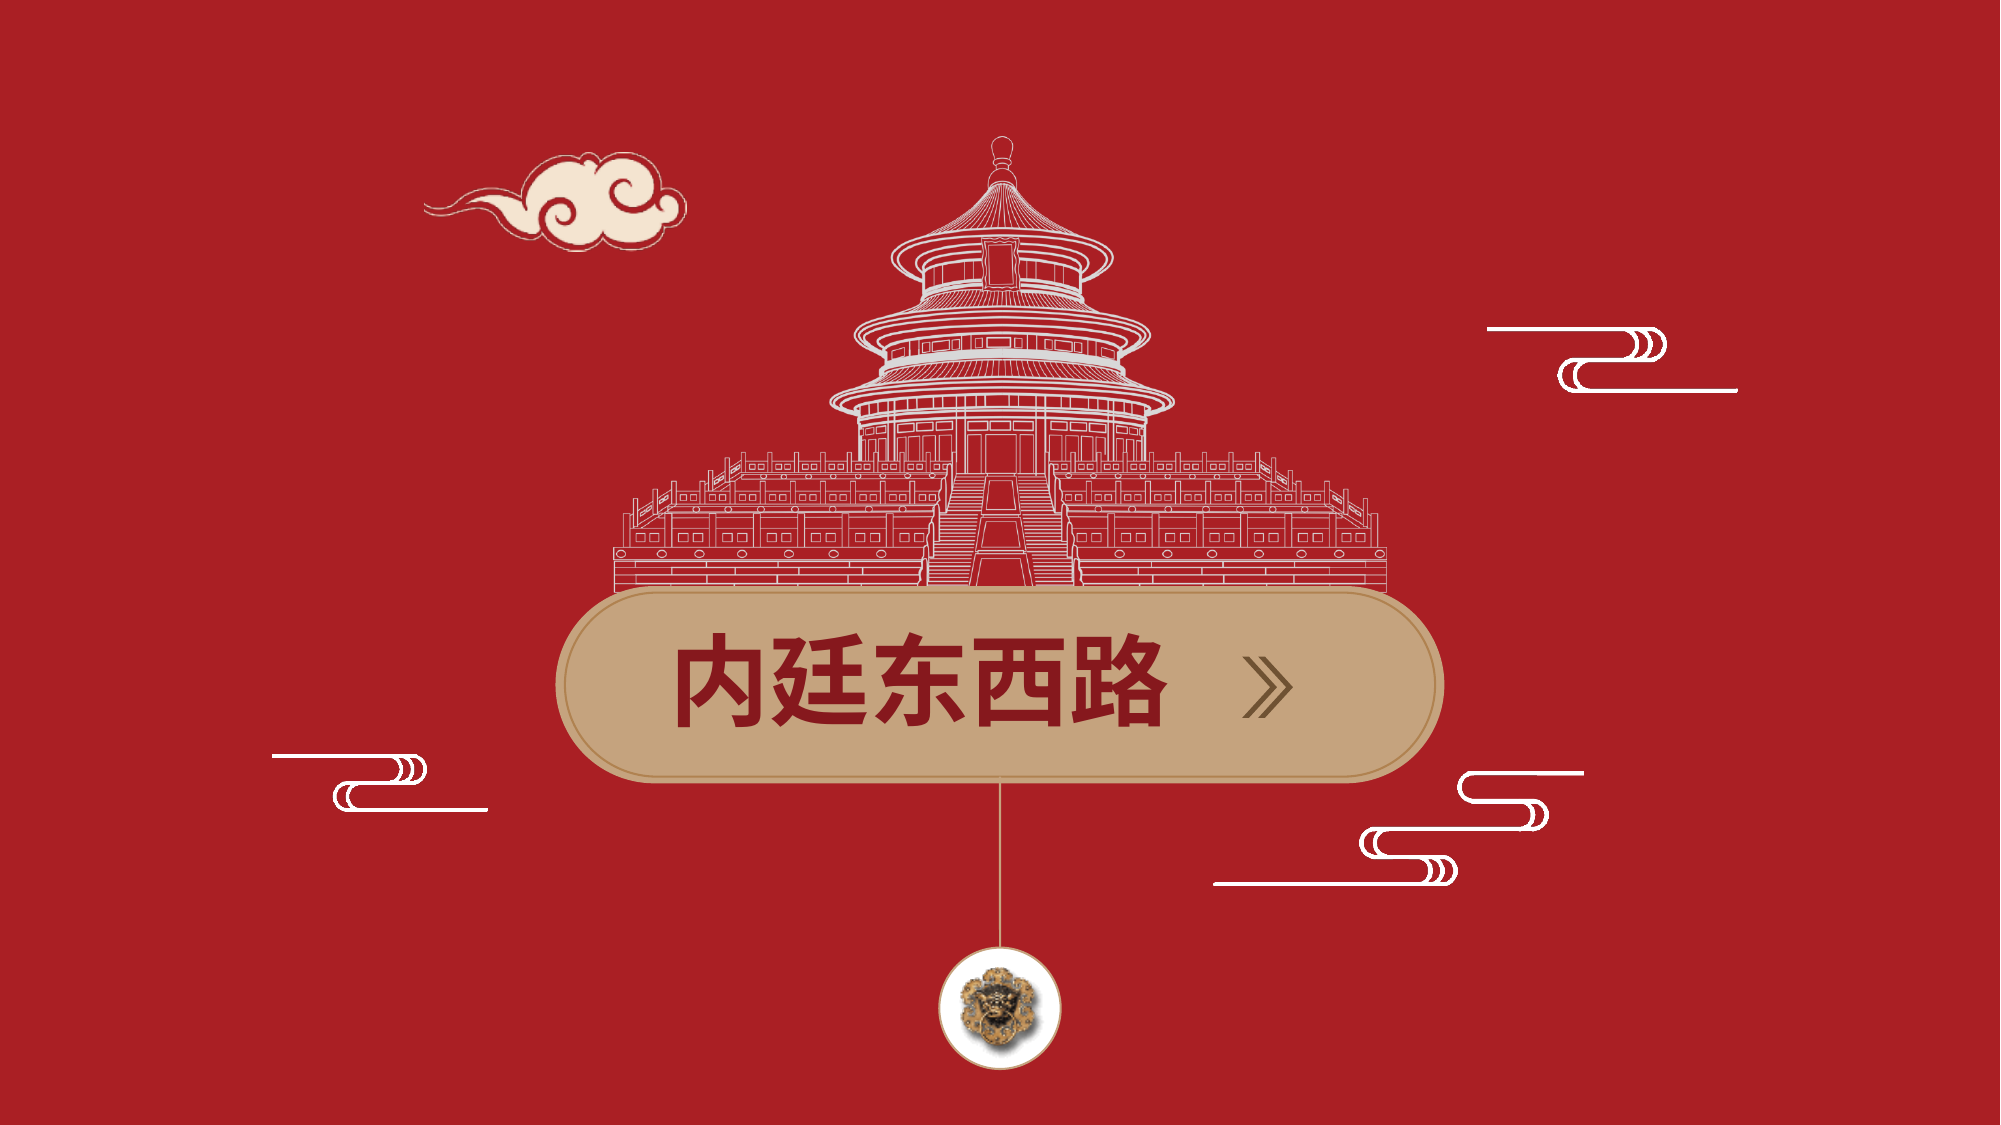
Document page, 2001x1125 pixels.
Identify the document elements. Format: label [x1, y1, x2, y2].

picture [1213, 771, 1584, 886]
picture [1487, 327, 1738, 393]
text_box [939, 776, 1061, 1069]
picture [272, 754, 488, 812]
text_box [555, 586, 1445, 784]
picture [423, 136, 1387, 586]
text_box [1244, 657, 1292, 717]
